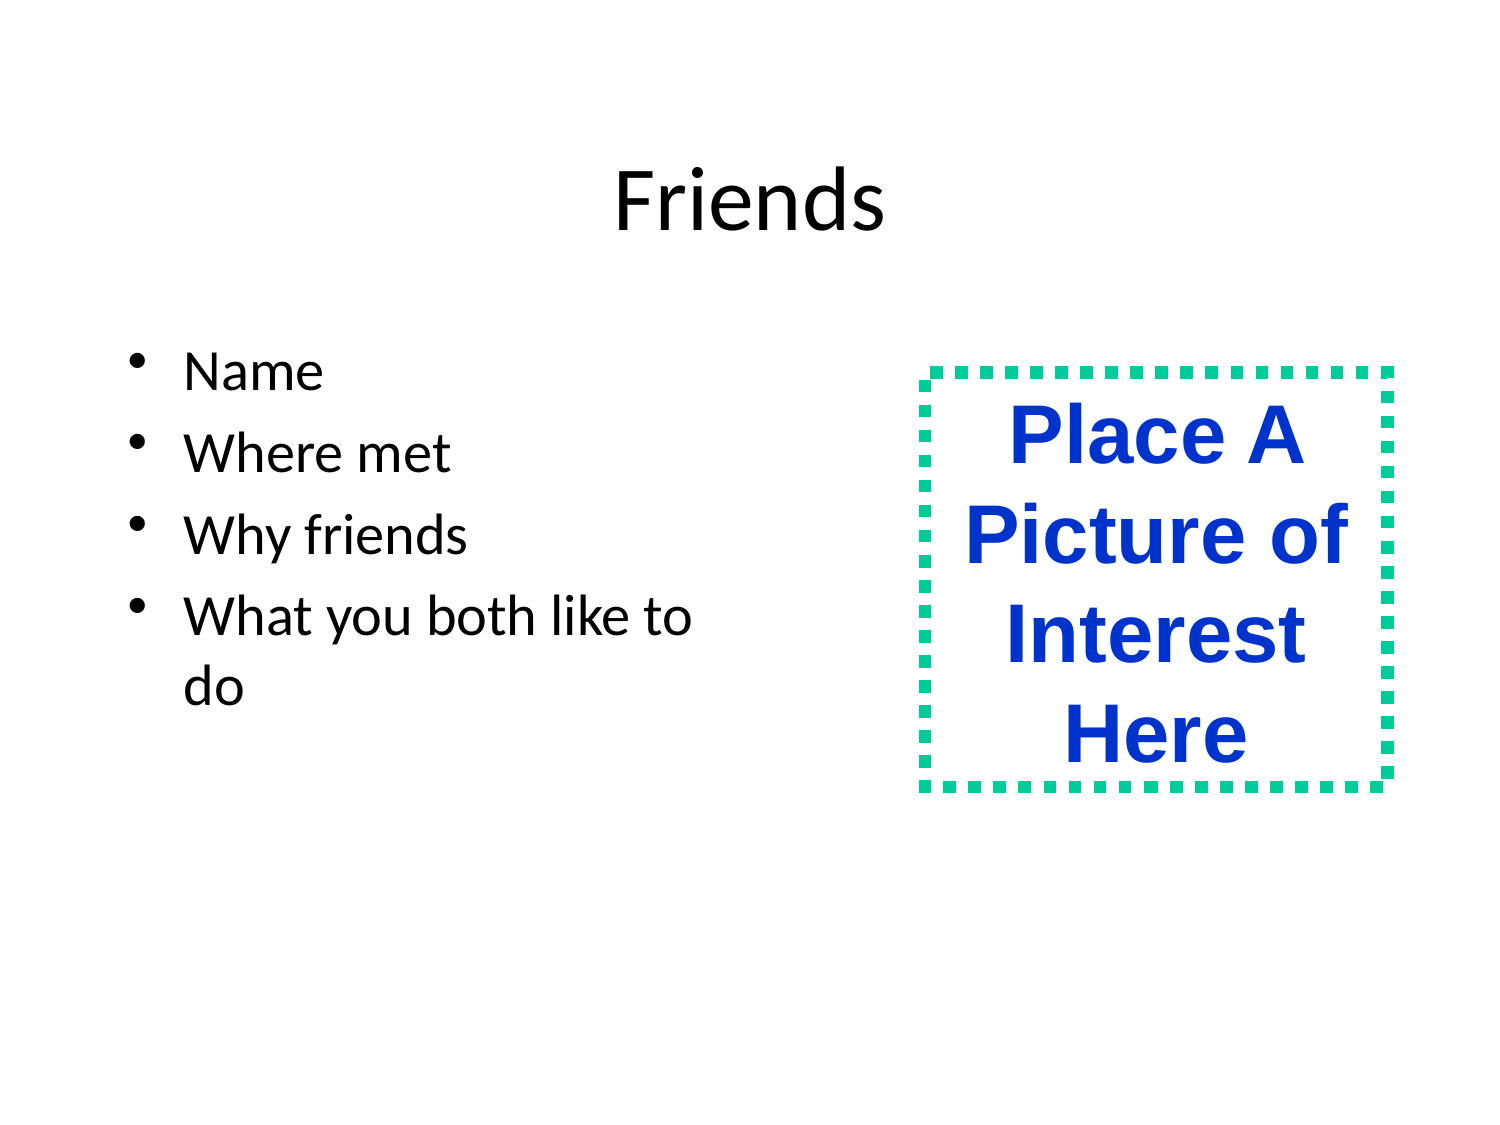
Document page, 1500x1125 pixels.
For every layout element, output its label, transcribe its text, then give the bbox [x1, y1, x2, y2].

title Friends [112, 99, 1388, 288]
text_box Place A Picture of Interest Here [924, 372, 1388, 787]
list Name Where met Why friends What you both like to do [112, 324, 738, 1001]
